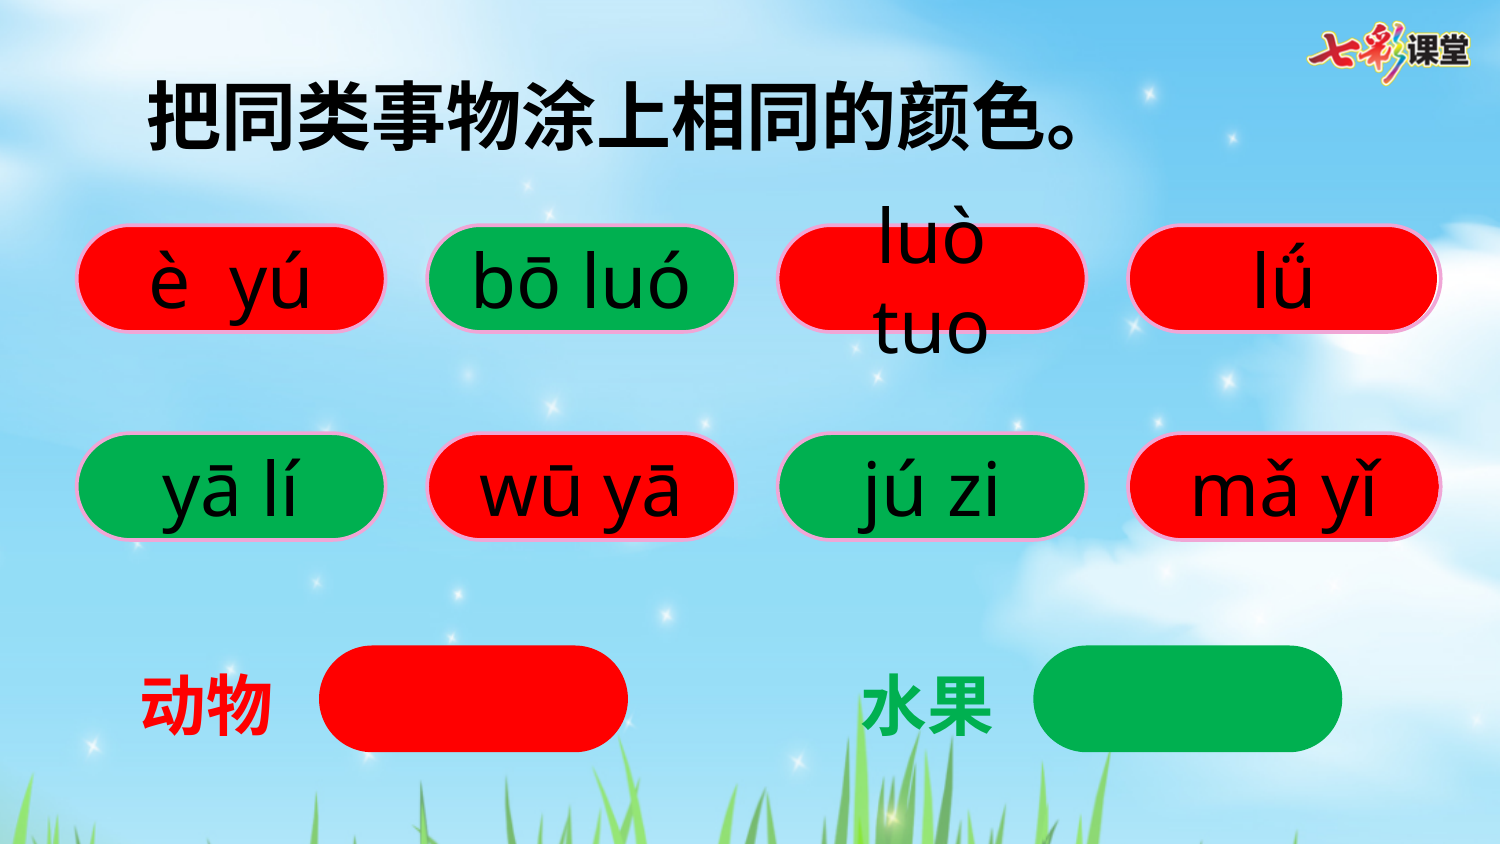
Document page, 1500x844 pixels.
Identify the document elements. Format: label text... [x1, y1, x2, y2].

text_box 动物 [125, 656, 289, 752]
text_box bō luó [426, 224, 738, 333]
text_box jú zi [776, 432, 1088, 541]
picture [0, 0, 1500, 844]
text_box 水果 [845, 656, 1009, 752]
text_box [1032, 644, 1344, 754]
text_box luò tuo [776, 224, 1088, 333]
text_box 把同类事物涂上相同的颜色。 [131, 62, 1137, 167]
text_box yā lí [75, 432, 387, 541]
text_box mǎ yǐ [1126, 432, 1442, 541]
text_box wū yā [426, 432, 738, 541]
text_box è yú [75, 224, 387, 333]
text_box [317, 644, 629, 754]
text_box lǘ [1126, 224, 1442, 333]
